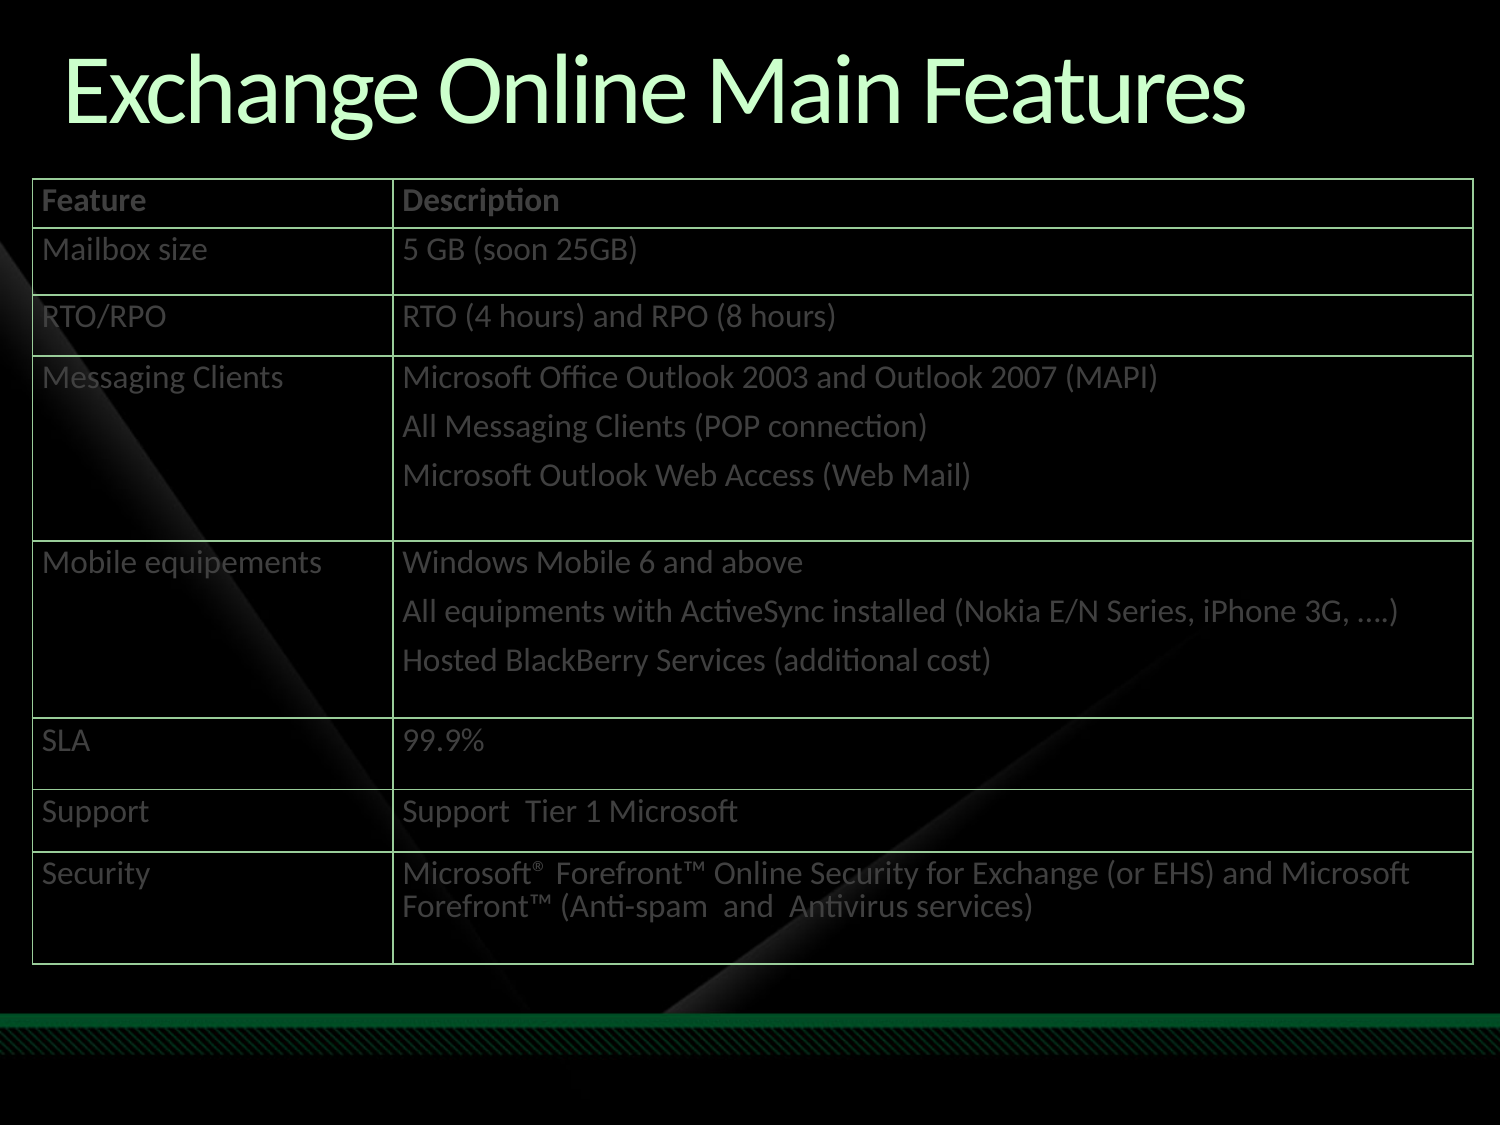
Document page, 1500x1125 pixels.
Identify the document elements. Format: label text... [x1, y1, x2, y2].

table_header Feature [33, 180, 392, 227]
picture [0, 0, 1500, 1125]
title Exchange Online Main Features [62, 37, 1438, 147]
table_header Description [394, 180, 1472, 227]
table_cell 99.9% [394, 719, 1472, 789]
table_cell Messaging Clients [33, 357, 392, 540]
table_cell Microsoft® Forefront™ Online Security for Exchange (or EHS) and Microsoft Forefront™ (Anti-spam and Antivirus services) [394, 853, 1472, 963]
table_cell Mobile equipements [33, 542, 392, 717]
table_cell Mailbox size [33, 229, 392, 294]
table_cell Support [33, 790, 392, 851]
table_cell Windows Mobile 6 and above All equipments with ActiveSync installed (Nokia E/N Series, iPhone 3G, ….) Hosted BlackBerry Services (additional cost) [394, 542, 1472, 717]
table_cell Security [33, 853, 392, 963]
table_cell SLA [33, 719, 392, 789]
table_cell Support Tier 1 Microsoft [394, 790, 1472, 851]
table_cell 5 GB (soon 25GB) [394, 229, 1472, 294]
table_cell Microsoft Office Outlook 2003 and Outlook 2007 (MAPI) All Messaging Clients (POP connection) Microsoft Outlook Web Access (Web Mail) [394, 357, 1472, 540]
table_cell RTO (4 hours) and RPO (8 hours) [394, 296, 1472, 355]
table_cell RTO/RPO [33, 296, 392, 355]
